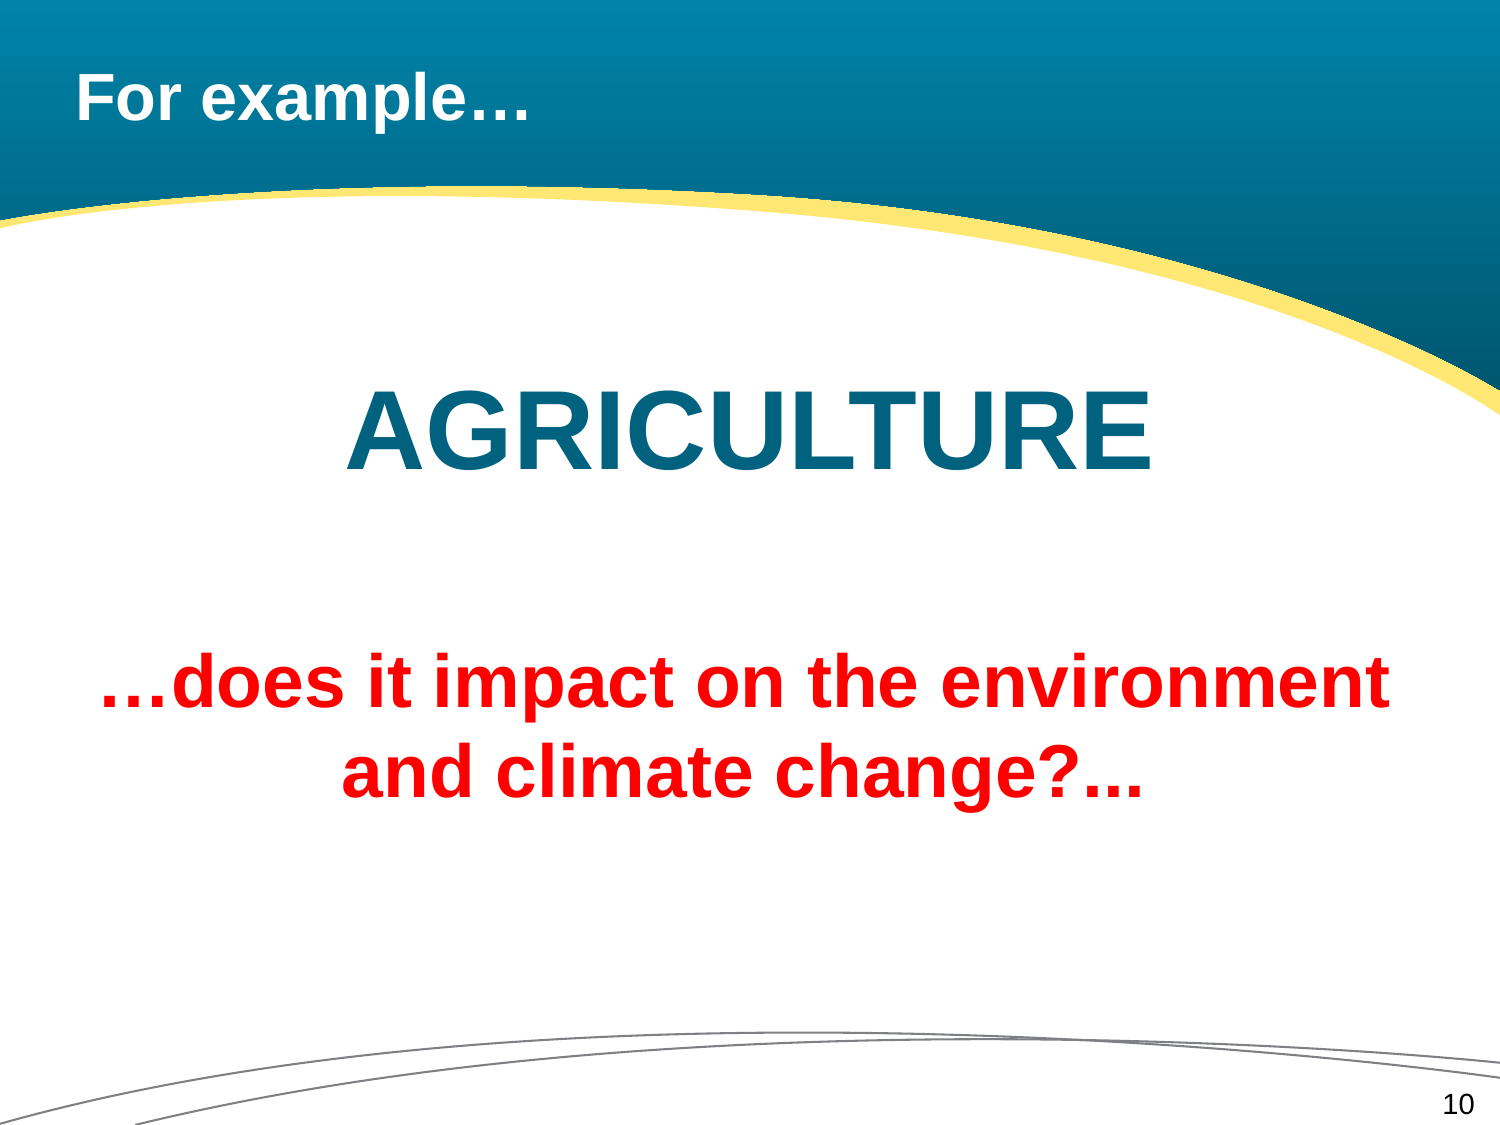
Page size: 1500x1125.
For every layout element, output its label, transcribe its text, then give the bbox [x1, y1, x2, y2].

slide_number 10 [1124, 1084, 1476, 1113]
text_box …does it impact on the environment and climate change?... [50, 624, 1438, 820]
title For example… [74, 0, 1476, 188]
text_box AGRICULTURE [174, 349, 1325, 500]
